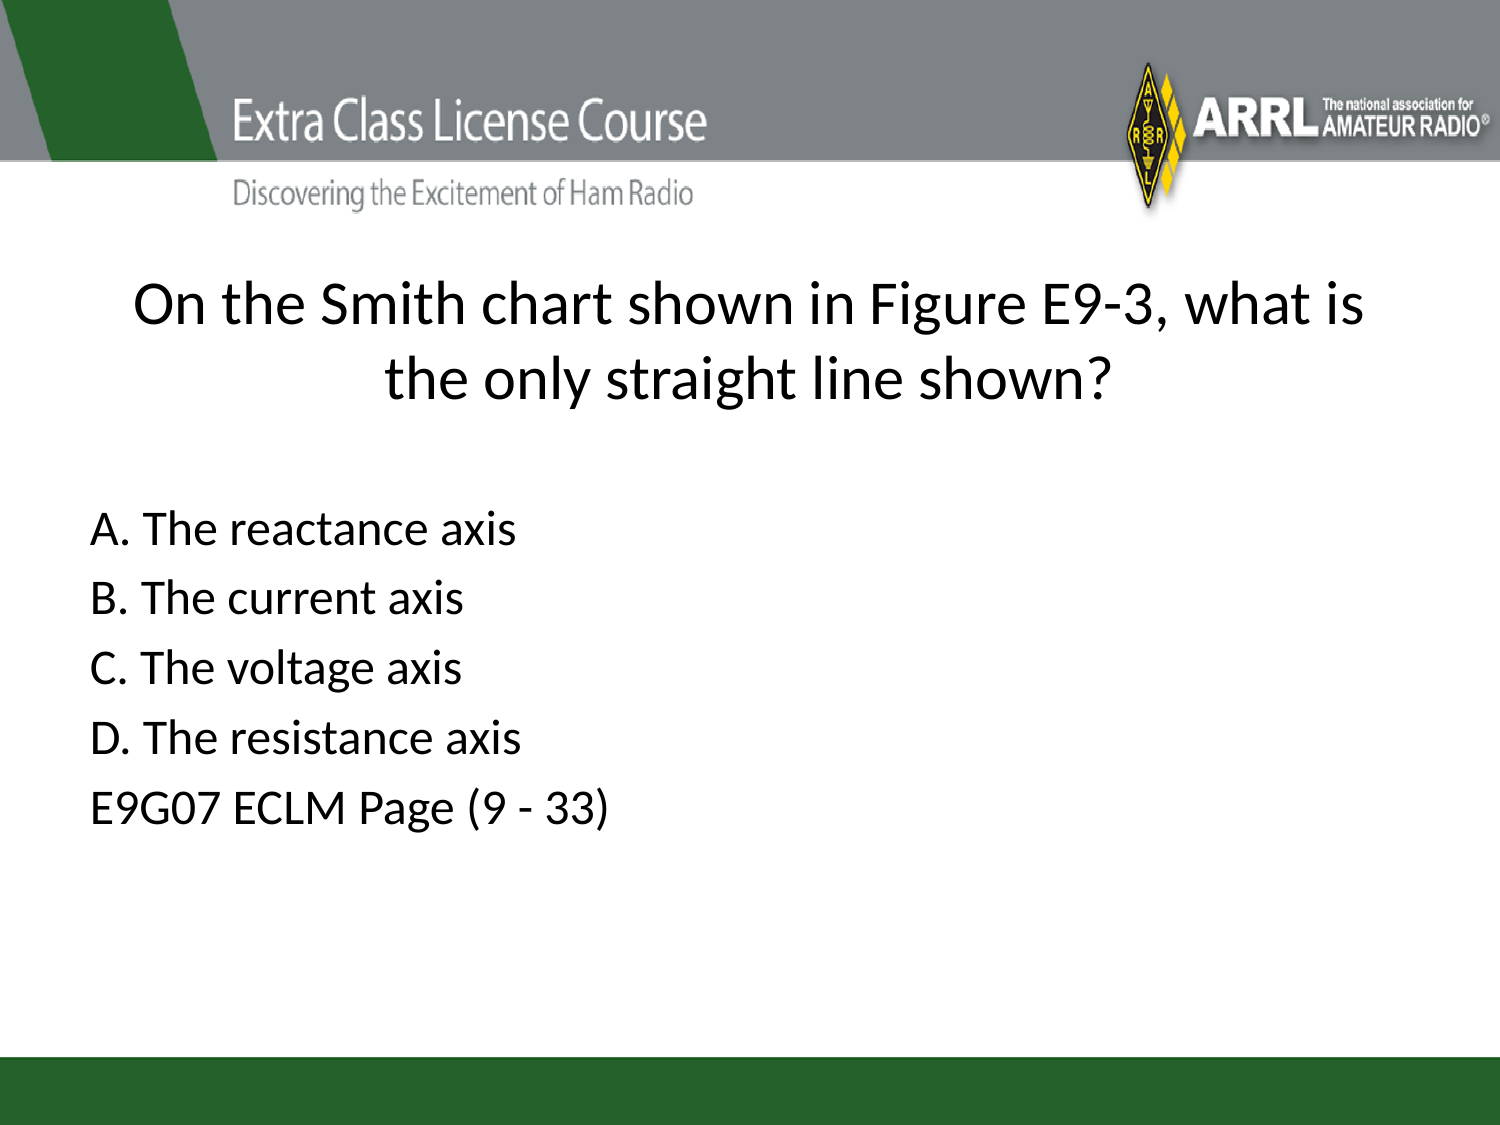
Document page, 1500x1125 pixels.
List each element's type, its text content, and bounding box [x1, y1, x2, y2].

picture [0, 0, 1500, 1125]
list A. The reactance axis B. The current axis C. The voltage axis D. The resistance axis E9G07 ECLM Page (9 - 33) [75, 487, 1425, 1005]
title On the Smith chart shown in Figure E9-3, what is the only straight line shown? [75, 254, 1425, 435]
